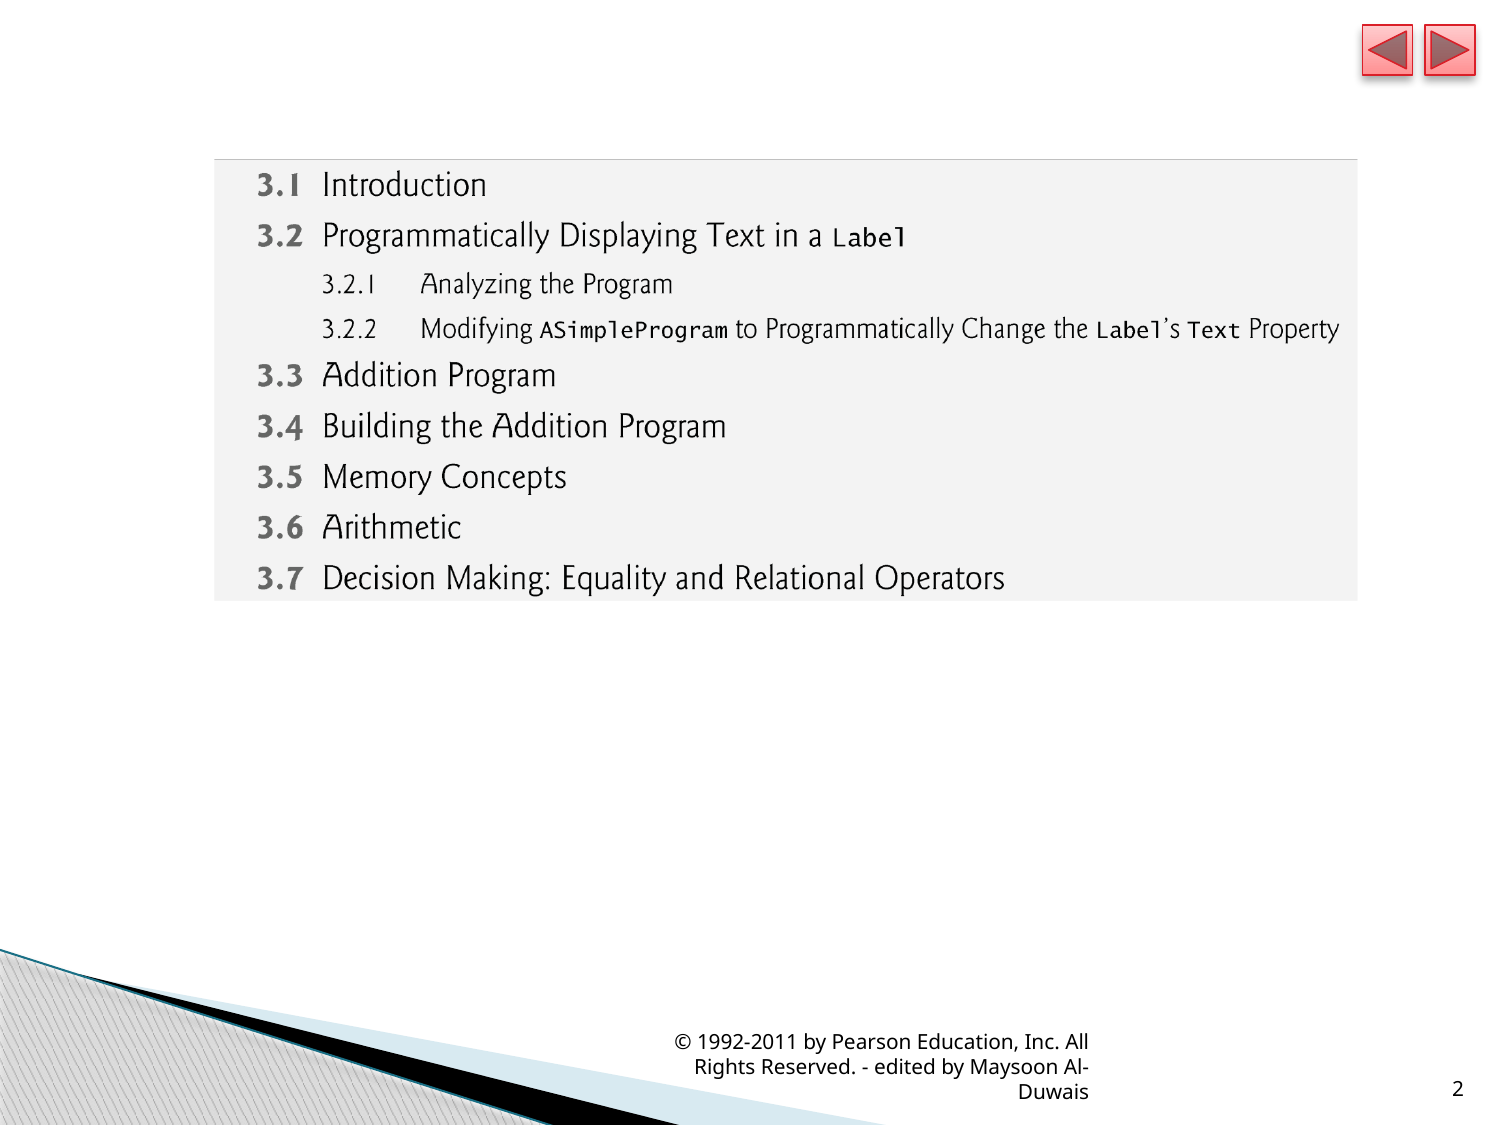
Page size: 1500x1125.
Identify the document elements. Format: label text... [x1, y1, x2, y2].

slide_number 2 [1418, 1051, 1479, 1112]
footer © 1992-2011 by Pearson Education, Inc. All Rights Reserved. - edited by Maysoon Al-Duwais [650, 1051, 1105, 1112]
picture [0, 106, 1500, 1018]
